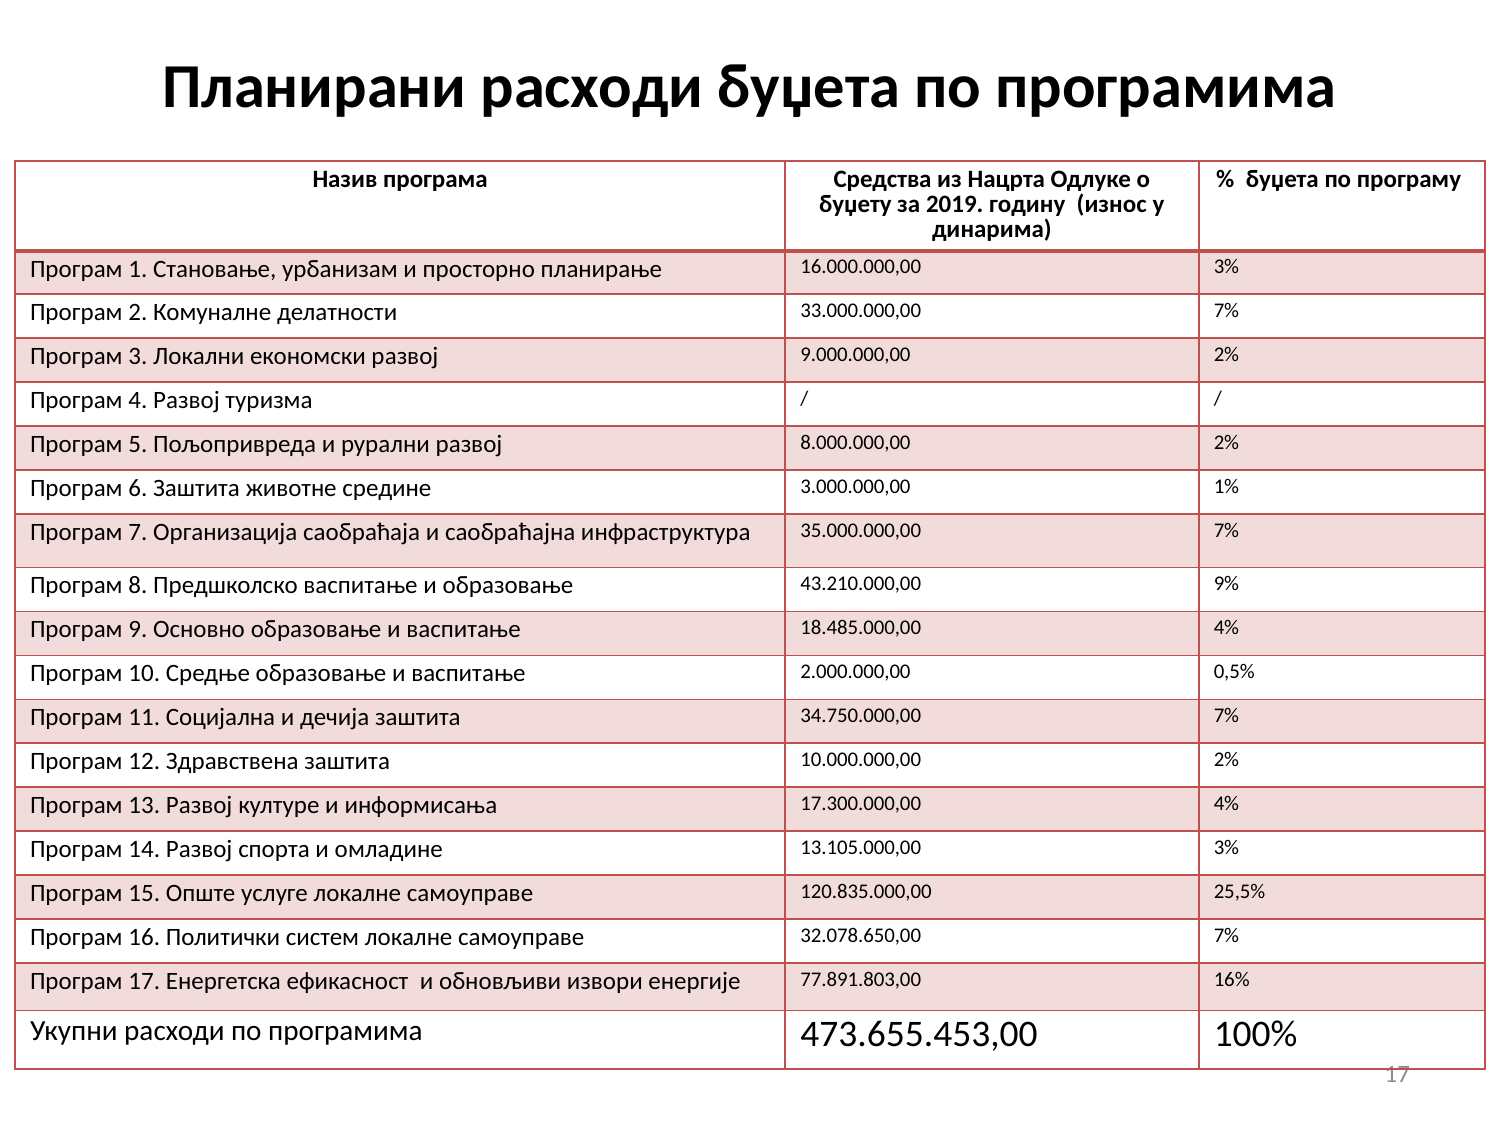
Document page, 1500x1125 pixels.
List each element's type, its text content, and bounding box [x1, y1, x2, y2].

table_cell 2% [1200, 339, 1484, 381]
table_cell 7% [1200, 920, 1484, 962]
table_cell Програм 13. Развој културе и информисања [16, 788, 784, 830]
table_cell 10.000.000,00 [786, 744, 1198, 786]
table_cell 34.750.000,00 [786, 700, 1198, 742]
table_cell 4% [1200, 612, 1484, 655]
table_cell 473.655.453,00 [786, 1011, 1198, 1068]
table_cell Програм 12. Здравствена заштита [16, 744, 784, 786]
table_cell Програм 14. Развој спорта и омладине [16, 832, 784, 874]
table_cell 32.078.650,00 [786, 920, 1198, 962]
table_cell Програм 16. Политички систем локалне самоуправе [16, 920, 784, 962]
table_cell 120.835.000,00 [786, 876, 1198, 918]
table_cell Програм 7. Организација саобраћаја и саобраћајна инфраструктура [16, 515, 784, 567]
table_cell 3% [1200, 832, 1484, 874]
table_cell 2% [1200, 744, 1484, 786]
table_cell 35.000.000,00 [786, 515, 1198, 567]
table_cell 43.210.000,00 [786, 568, 1198, 611]
table_cell Програм 4. Развој туризма [16, 383, 784, 425]
table_cell 3.000.000,00 [786, 471, 1198, 513]
table_cell Програм 3. Локални економски развој [16, 339, 784, 381]
table_cell 17.300.000,00 [786, 788, 1198, 830]
table_cell 7% [1200, 295, 1484, 337]
table_cell Програм 9. Основно образовање и васпитање [16, 612, 784, 655]
table_cell 9% [1200, 568, 1484, 611]
table_cell Програм 11. Социјална и дечија заштита [16, 700, 784, 742]
table_cell 100% [1200, 1011, 1484, 1068]
table_cell Укупни расходи по програмима [16, 1011, 784, 1068]
table_cell Програм 8. Предшколско васпитање и образовање [16, 568, 784, 611]
table_cell Програм 1. Становање, урбанизам и просторно планирање [16, 253, 784, 293]
table_cell Програм 6. Заштита животне средине [16, 471, 784, 513]
table_cell 2% [1200, 427, 1484, 469]
table_cell 3% [1200, 253, 1484, 293]
table_cell 16.000.000,00 [786, 253, 1198, 293]
table_cell 18.485.000,00 [786, 612, 1198, 655]
table_cell 25,5% [1200, 876, 1484, 918]
table_header Назив програма [16, 162, 784, 249]
table_cell 4% [1200, 788, 1484, 830]
table_cell 2.000.000,00 [786, 656, 1198, 699]
table_cell 77.891.803,00 [786, 964, 1198, 1010]
slide_number 17 [1074, 1070, 1425, 1103]
table_cell 7% [1200, 515, 1484, 567]
table_cell 8.000.000,00 [786, 427, 1198, 469]
table_cell 13.105.000,00 [786, 832, 1198, 874]
table_cell 1% [1200, 471, 1484, 513]
table_cell Програм 15. Опште услуге локалне самоуправе [16, 876, 784, 918]
table_cell 9.000.000,00 [786, 339, 1198, 381]
table_cell / [786, 383, 1198, 425]
table_cell Програм 5. Пољопривреда и рурални развој [16, 427, 784, 469]
table_header Средства из Нацрта Одлуке о буџету за 2019. годину (износ у динарима) [786, 162, 1198, 249]
table_cell Програм 2. Комуналне делатности [16, 295, 784, 337]
table_cell 16% [1200, 964, 1484, 1010]
table_cell Програм 17. Енергетска ефикасност и обновљиви извори енергије [16, 964, 784, 1010]
title Планирани расходи буџета по програмима [111, 19, 1389, 147]
table_cell / [1200, 383, 1484, 425]
table_cell 33.000.000,00 [786, 295, 1198, 337]
table_header % буџета по програму [1200, 162, 1484, 249]
table_cell 0,5% [1200, 656, 1484, 699]
table_cell Програм 10. Средње образовање и васпитање [16, 656, 784, 699]
table_cell 7% [1200, 700, 1484, 742]
